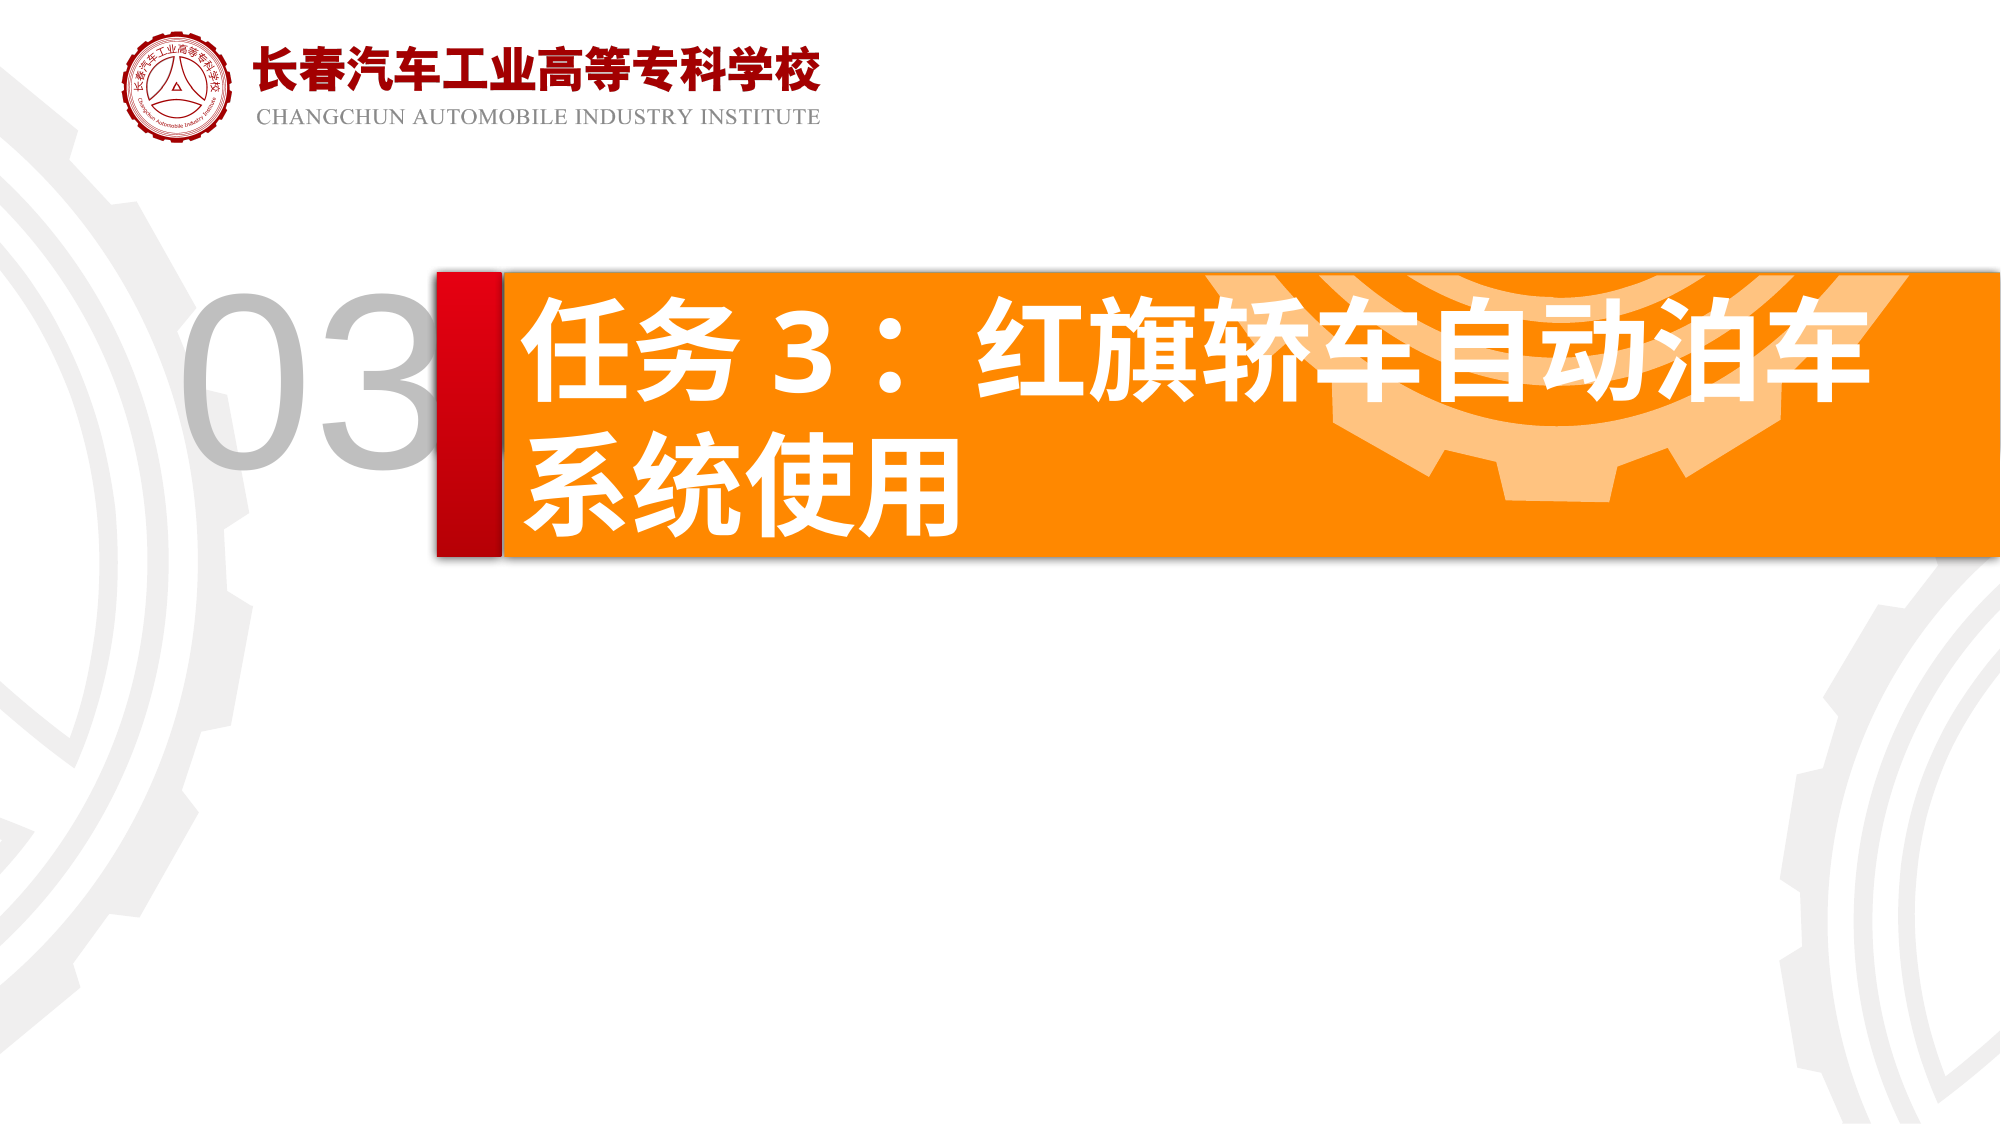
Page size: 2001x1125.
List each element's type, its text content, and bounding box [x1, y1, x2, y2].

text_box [436, 272, 2000, 557]
text_box 03 [159, 211, 505, 526]
picture [121, 31, 821, 143]
